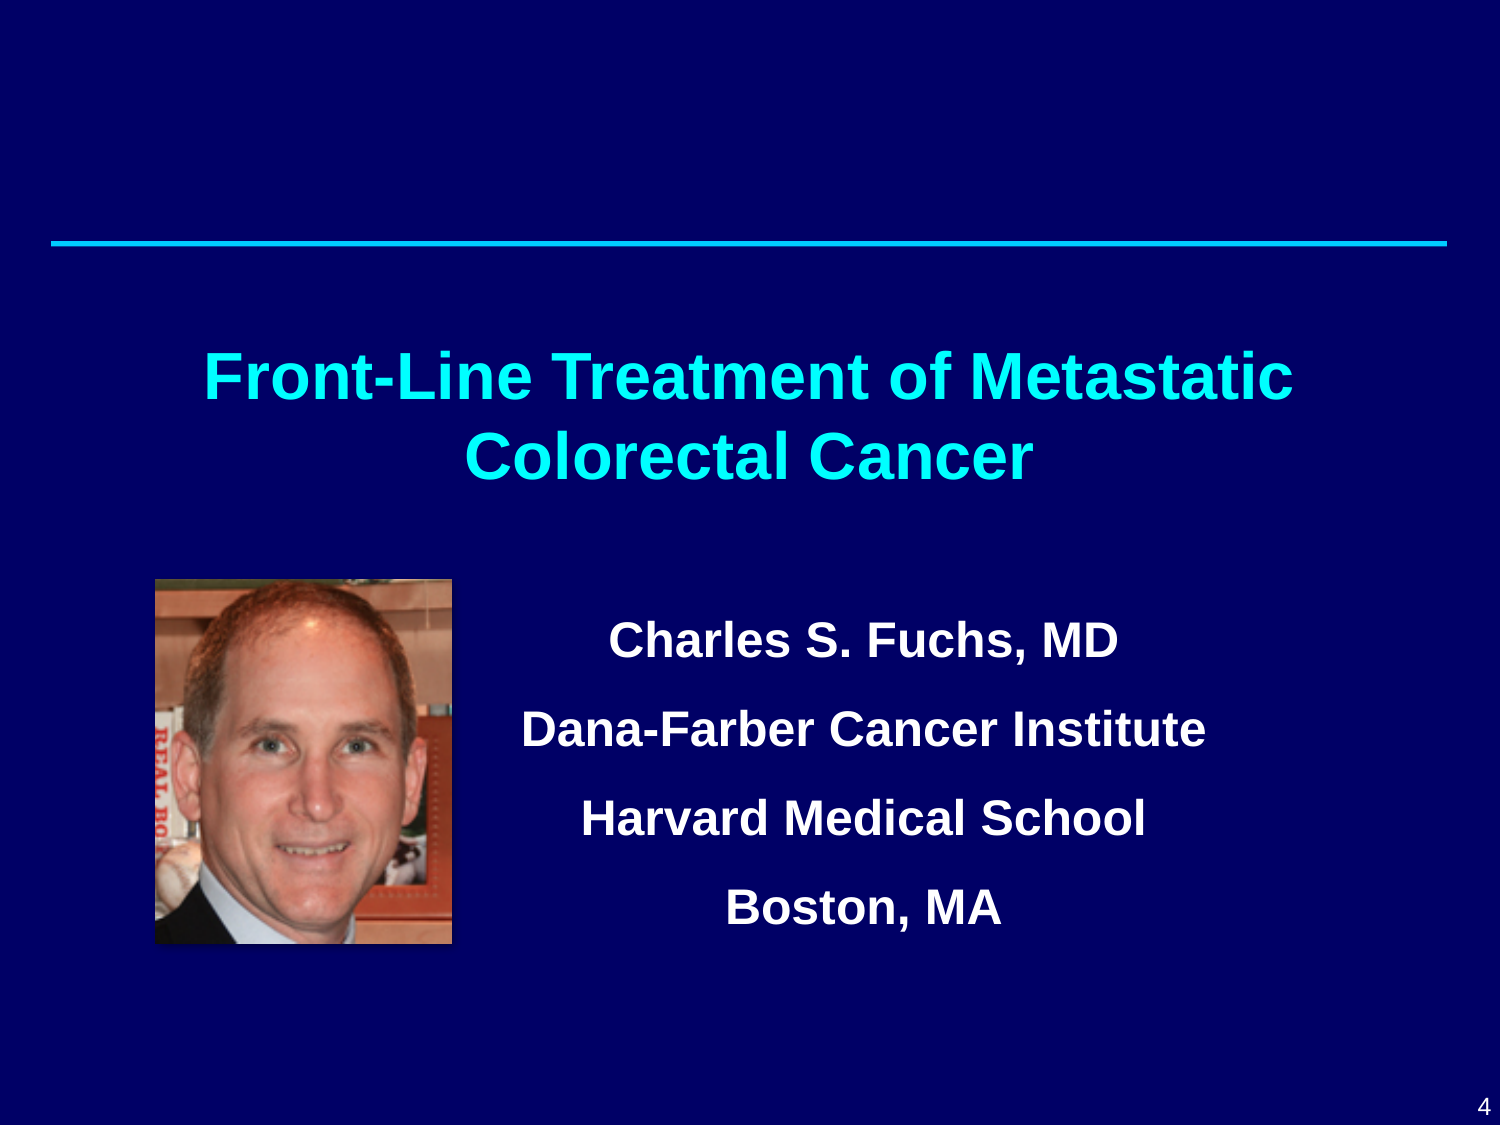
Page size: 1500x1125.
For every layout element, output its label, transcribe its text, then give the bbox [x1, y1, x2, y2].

subtitle Charles S. Fuchs, MD Dana-Farber Cancer Institute Harvard Medical School Boston, MA [460, 599, 1328, 888]
picture [155, 579, 452, 945]
title Front-Line Treatment of Metastatic Colorectal Cancer [112, 312, 1388, 501]
